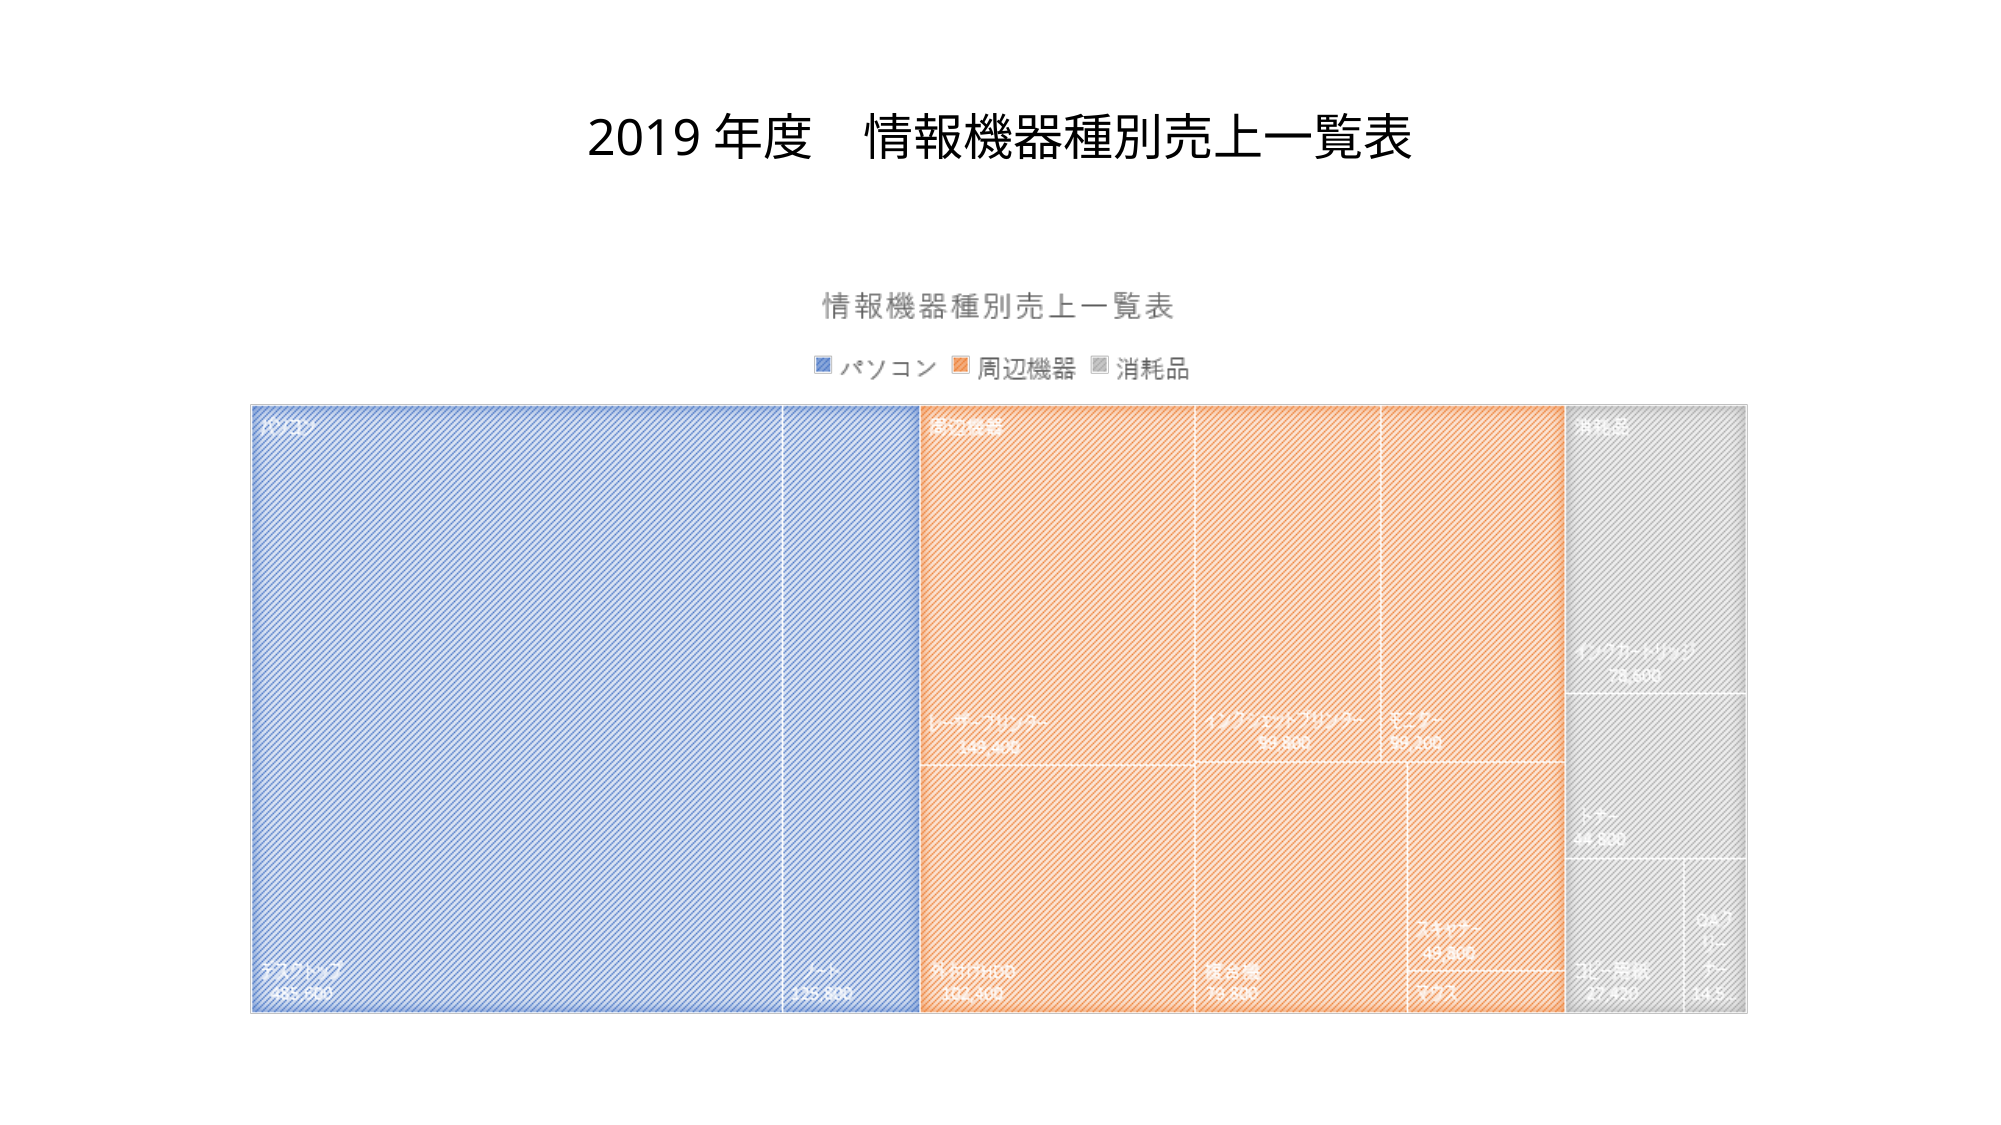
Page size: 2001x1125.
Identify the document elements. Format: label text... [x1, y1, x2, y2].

text_box 2019年度 情報機器種別売上一覧表 [0, 97, 2000, 173]
picture [240, 280, 1760, 1028]
